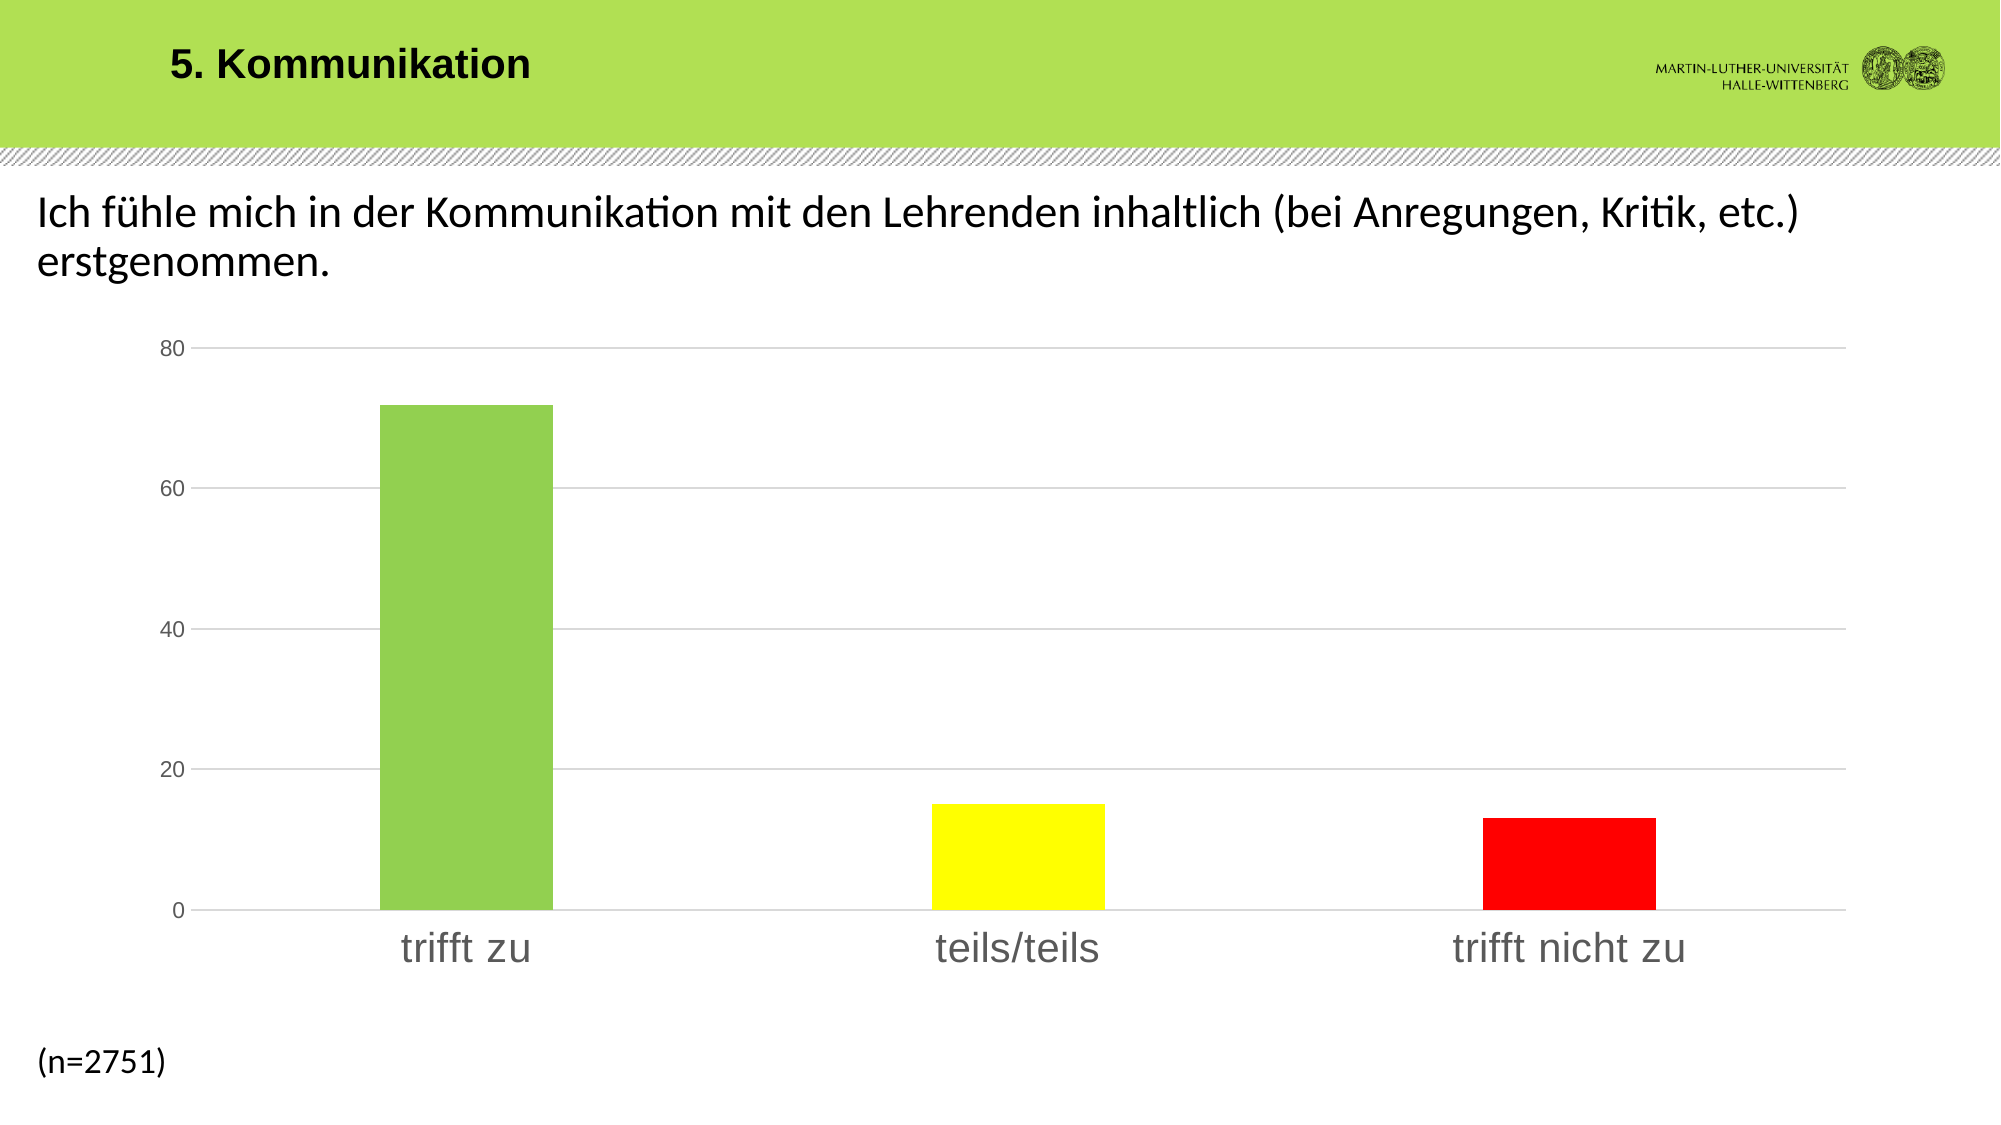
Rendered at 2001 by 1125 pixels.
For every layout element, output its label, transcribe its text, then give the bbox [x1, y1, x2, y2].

picture [1656, 46, 1945, 90]
title Ich fühle mich in der Kommunikation mit den Lehrenden inhaltlich (bei Anregungen, Kritik, etc.) erstgenommen. (n=2751) [36, 187, 1964, 1083]
picture [0, 148, 2000, 166]
text_box 5. Kommunikation [162, 29, 540, 145]
chart [140, 297, 1855, 987]
